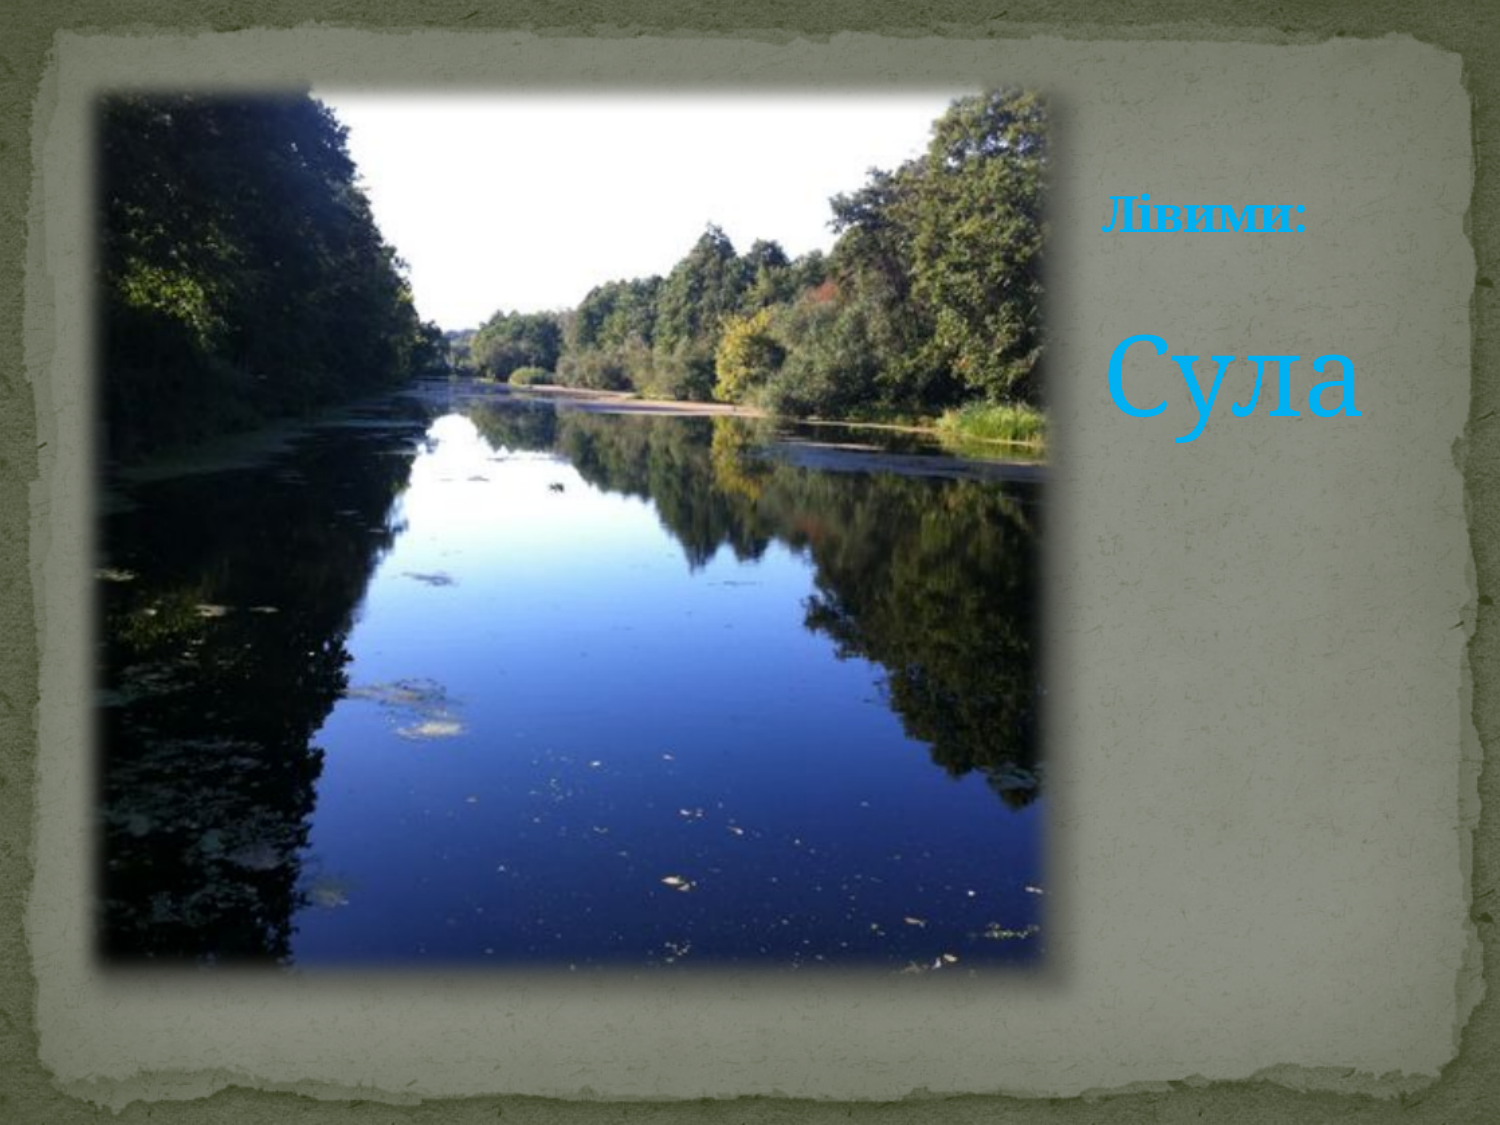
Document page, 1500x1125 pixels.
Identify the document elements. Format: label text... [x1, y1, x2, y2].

title Лівими: [1087, 74, 1425, 250]
picture [75, 75, 1061, 986]
list Сула [1087, 262, 1425, 988]
